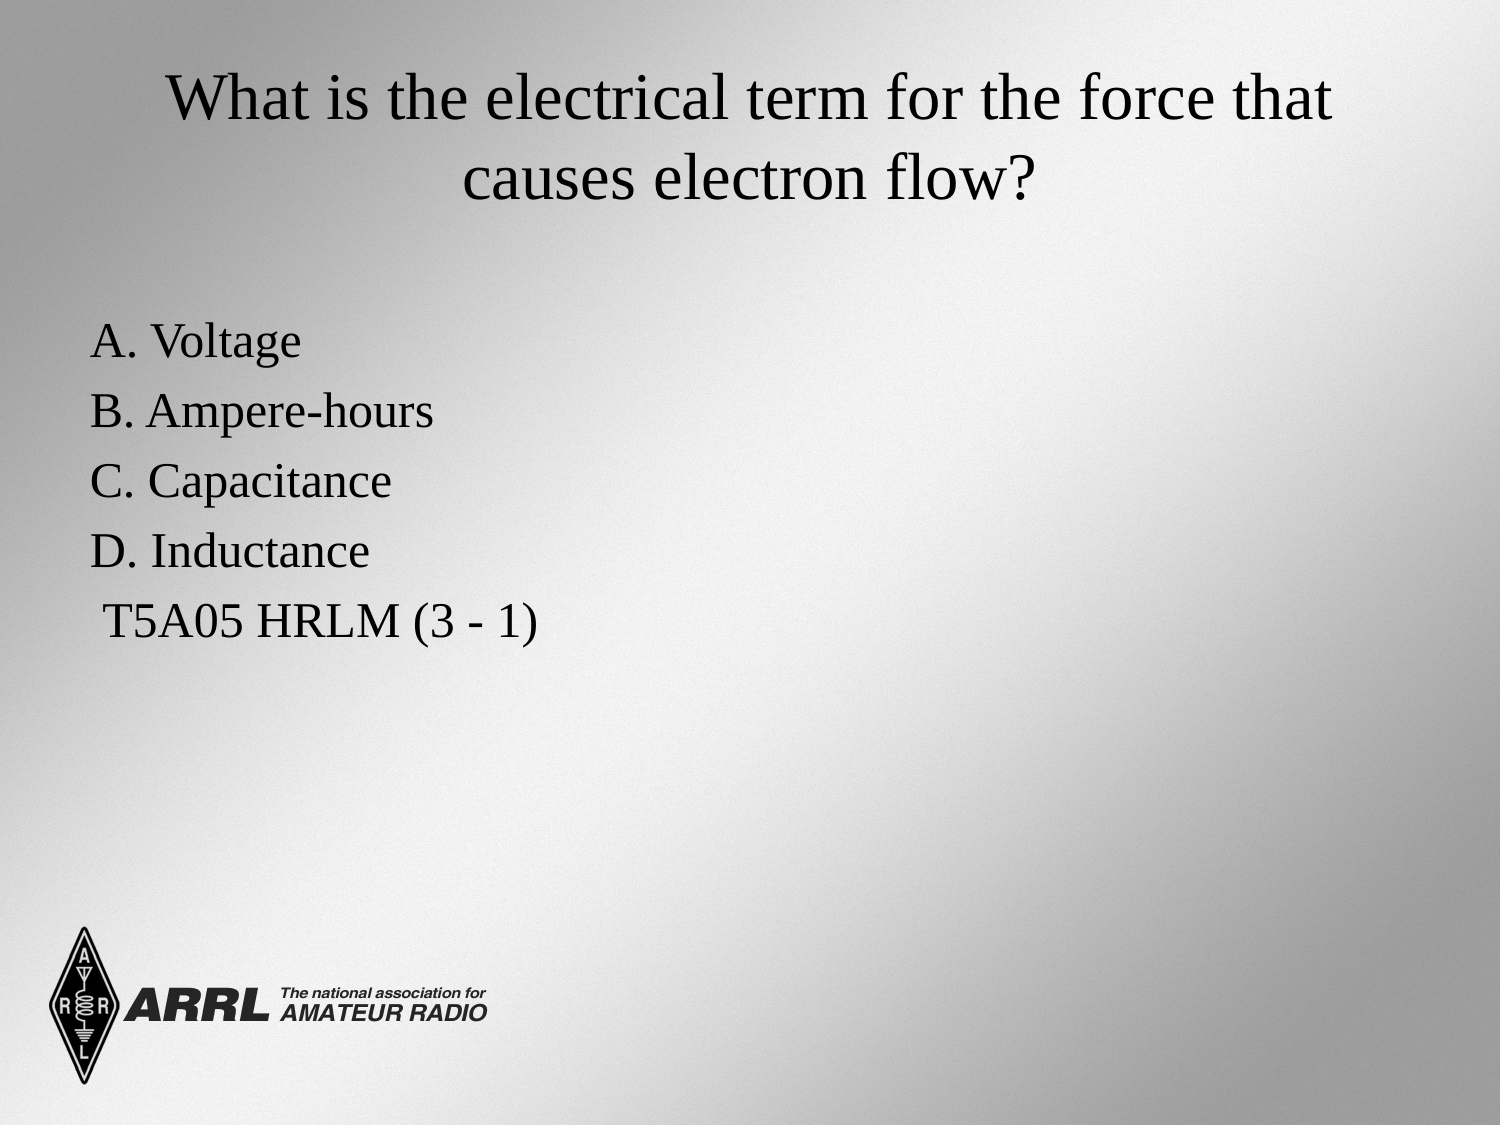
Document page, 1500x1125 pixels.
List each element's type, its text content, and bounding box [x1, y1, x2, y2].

picture [0, 0, 1500, 1125]
list A. Voltage B. Ampere-hours C. Capacitance D. Inductance T5A05 HRLM (3 - 1) [75, 299, 1425, 1005]
title What is the electrical term for the force that causes electron flow? [75, 45, 1425, 233]
